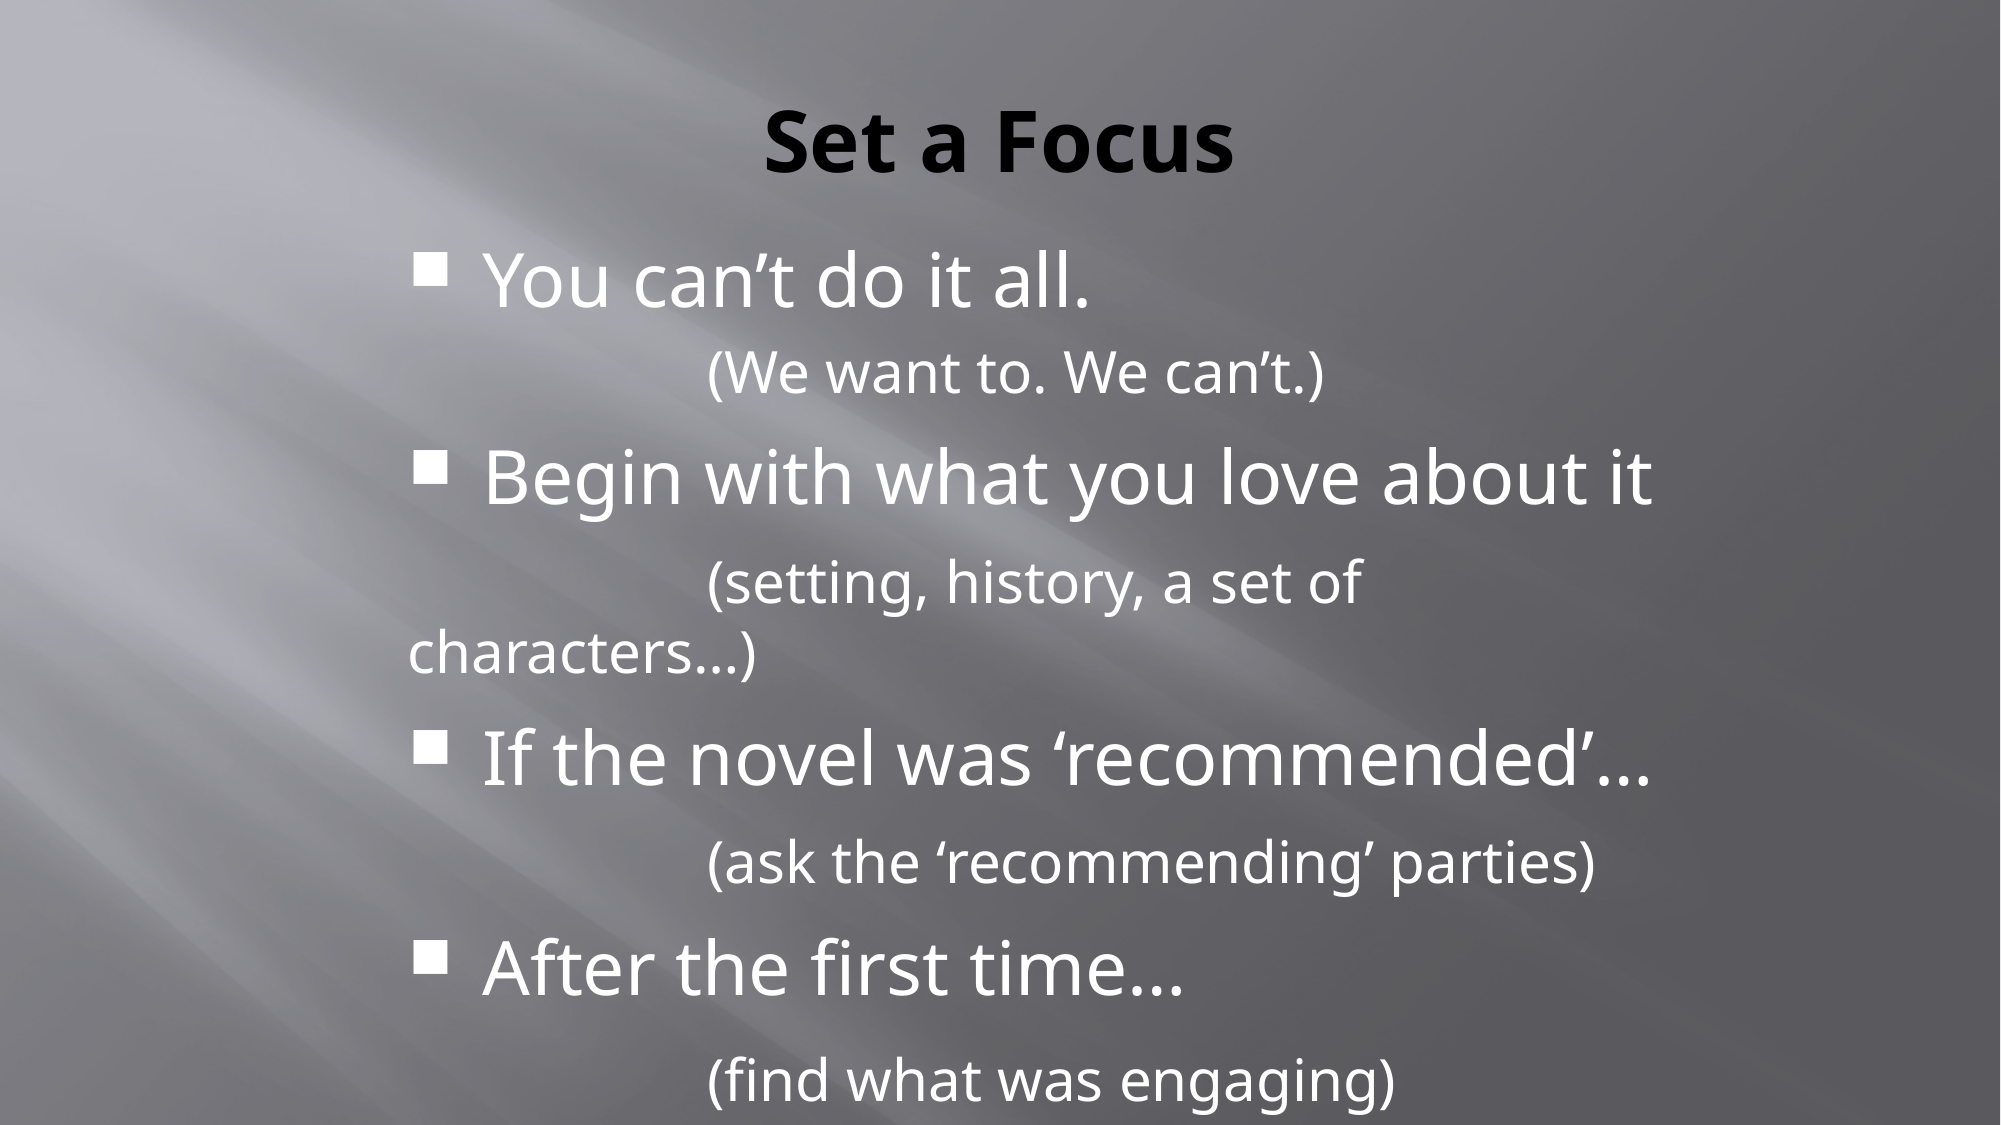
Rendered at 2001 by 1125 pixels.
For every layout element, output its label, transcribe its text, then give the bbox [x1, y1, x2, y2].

list You can’t do it all. (We want to. We can’t.) Begin with what you love about it (setting, history, a set of characters…) If the novel was ‘recommended’… (ask the ‘recommending’ parties) After the first time… (find what was engaging) [324, 224, 1675, 1038]
title Set a Focus [99, 45, 1900, 233]
